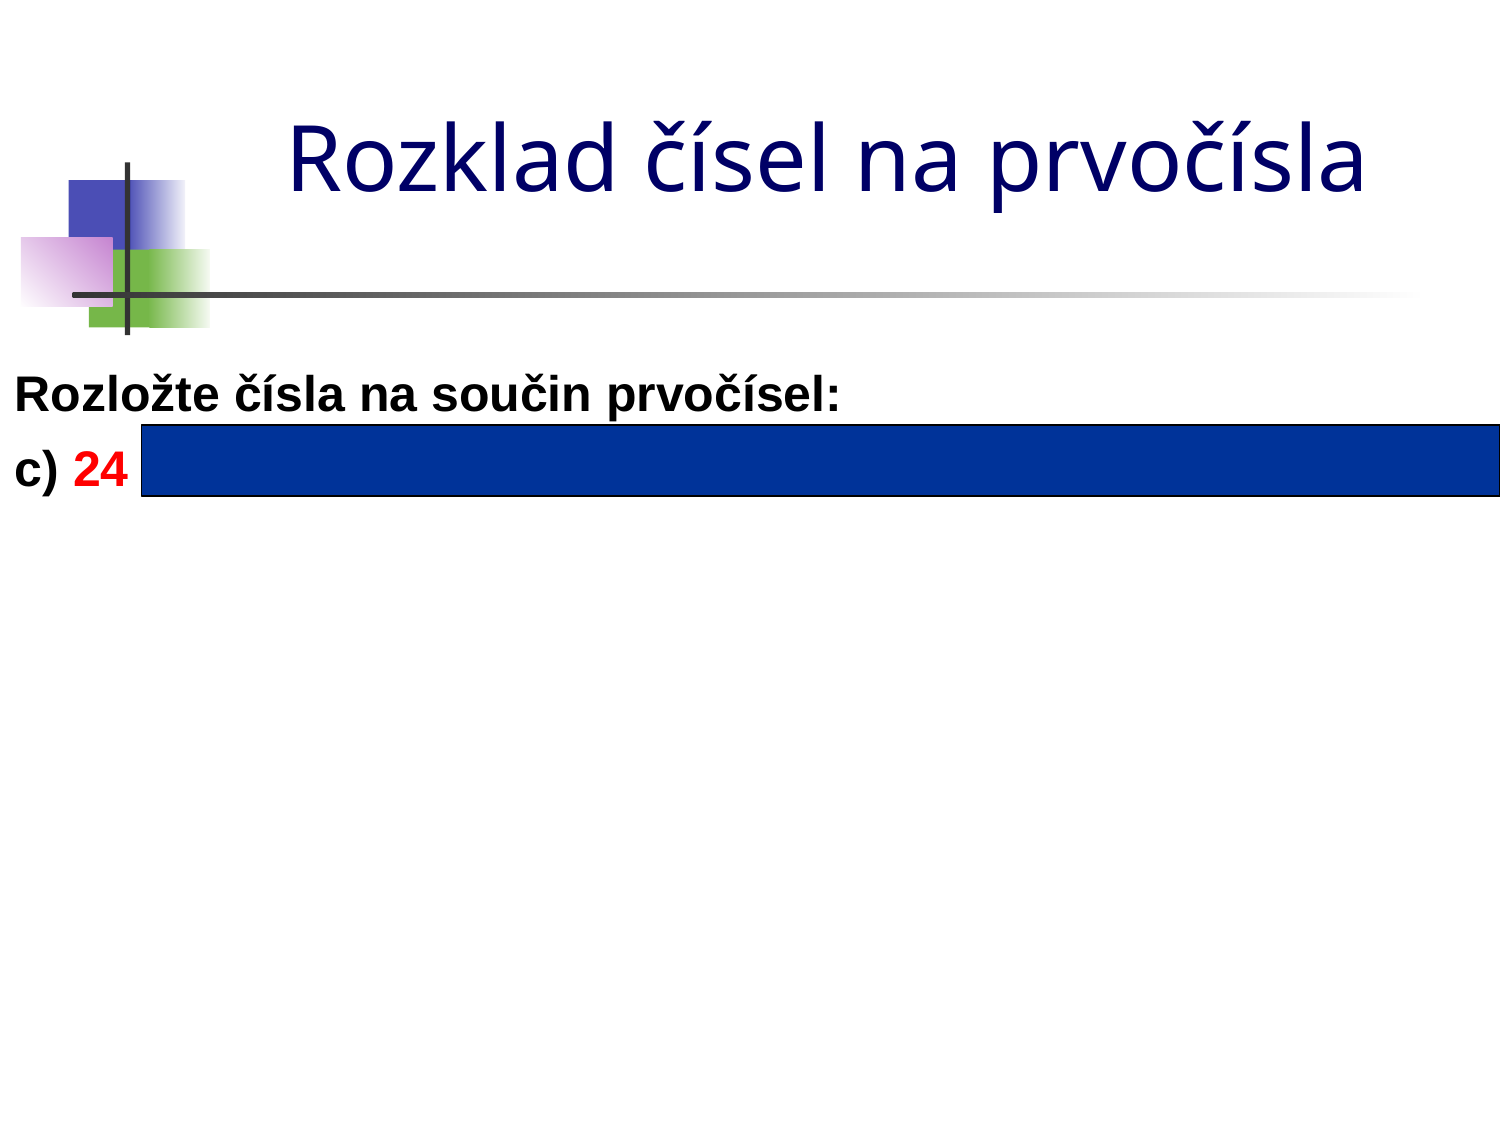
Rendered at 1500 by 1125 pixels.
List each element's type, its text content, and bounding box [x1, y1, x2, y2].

text_box c) 24 [0, 429, 147, 505]
text_box Rozložte čísla na součin prvočísel: [0, 354, 1022, 429]
text_box = 2 ∙ 2 ∙ 2 ∙ 3 [147, 496, 479, 505]
title Rozklad čísel na prvočísla [188, 34, 1468, 276]
text_box [141, 425, 1500, 496]
